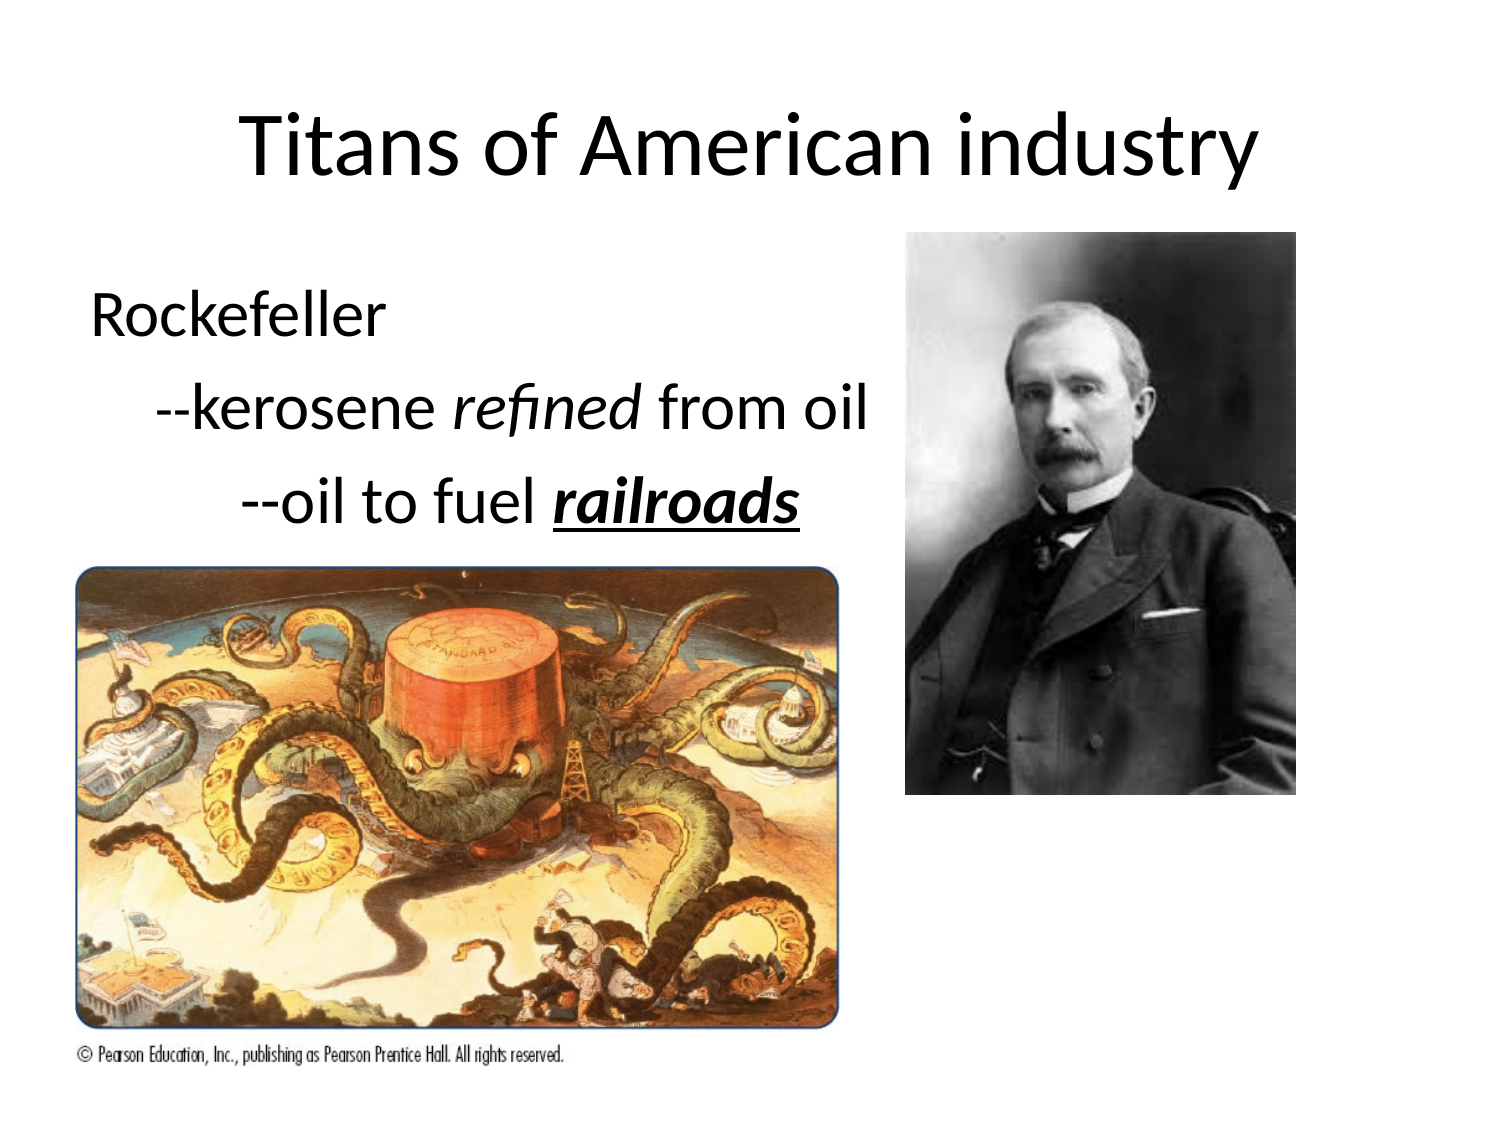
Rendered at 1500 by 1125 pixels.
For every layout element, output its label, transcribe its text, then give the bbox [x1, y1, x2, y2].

picture [74, 565, 840, 1067]
list Rockefeller --kerosene refined from oil --oil to fuel railroads [75, 262, 1425, 1005]
picture [905, 232, 1296, 796]
title Titans of American industry [75, 45, 1425, 233]
